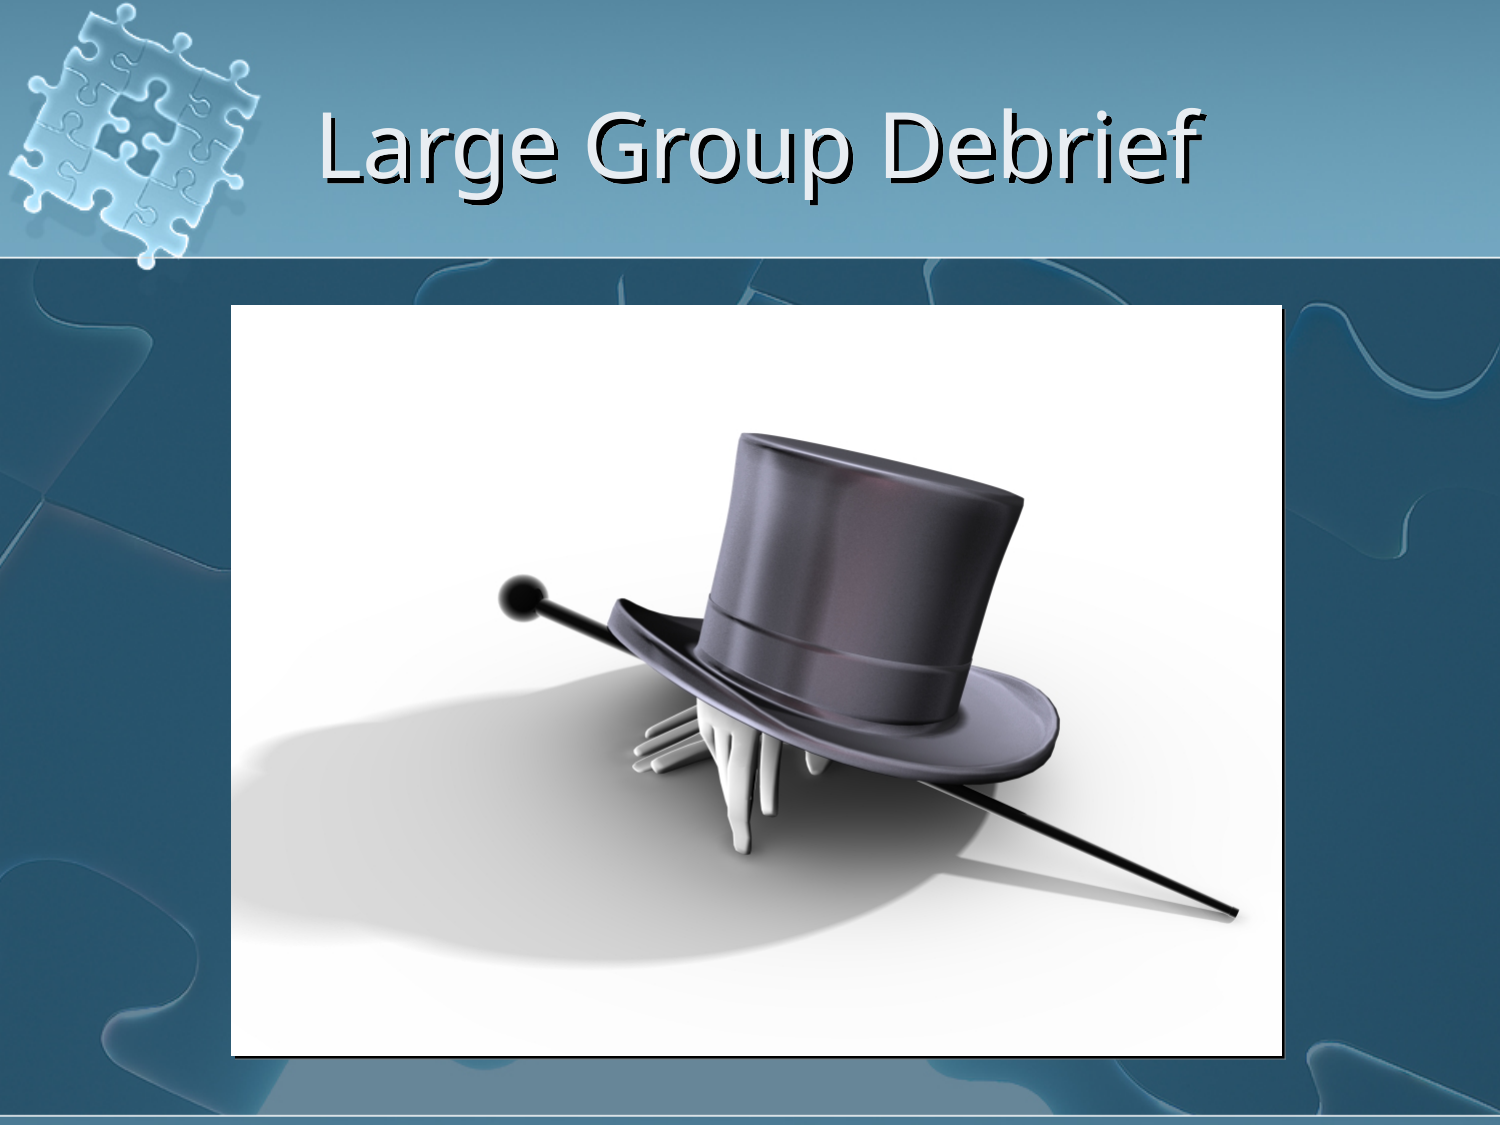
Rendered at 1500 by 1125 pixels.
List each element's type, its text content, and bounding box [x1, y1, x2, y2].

title Large Group Debrief [124, 54, 1388, 230]
picture [0, 0, 1500, 1125]
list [230, 305, 1282, 1056]
